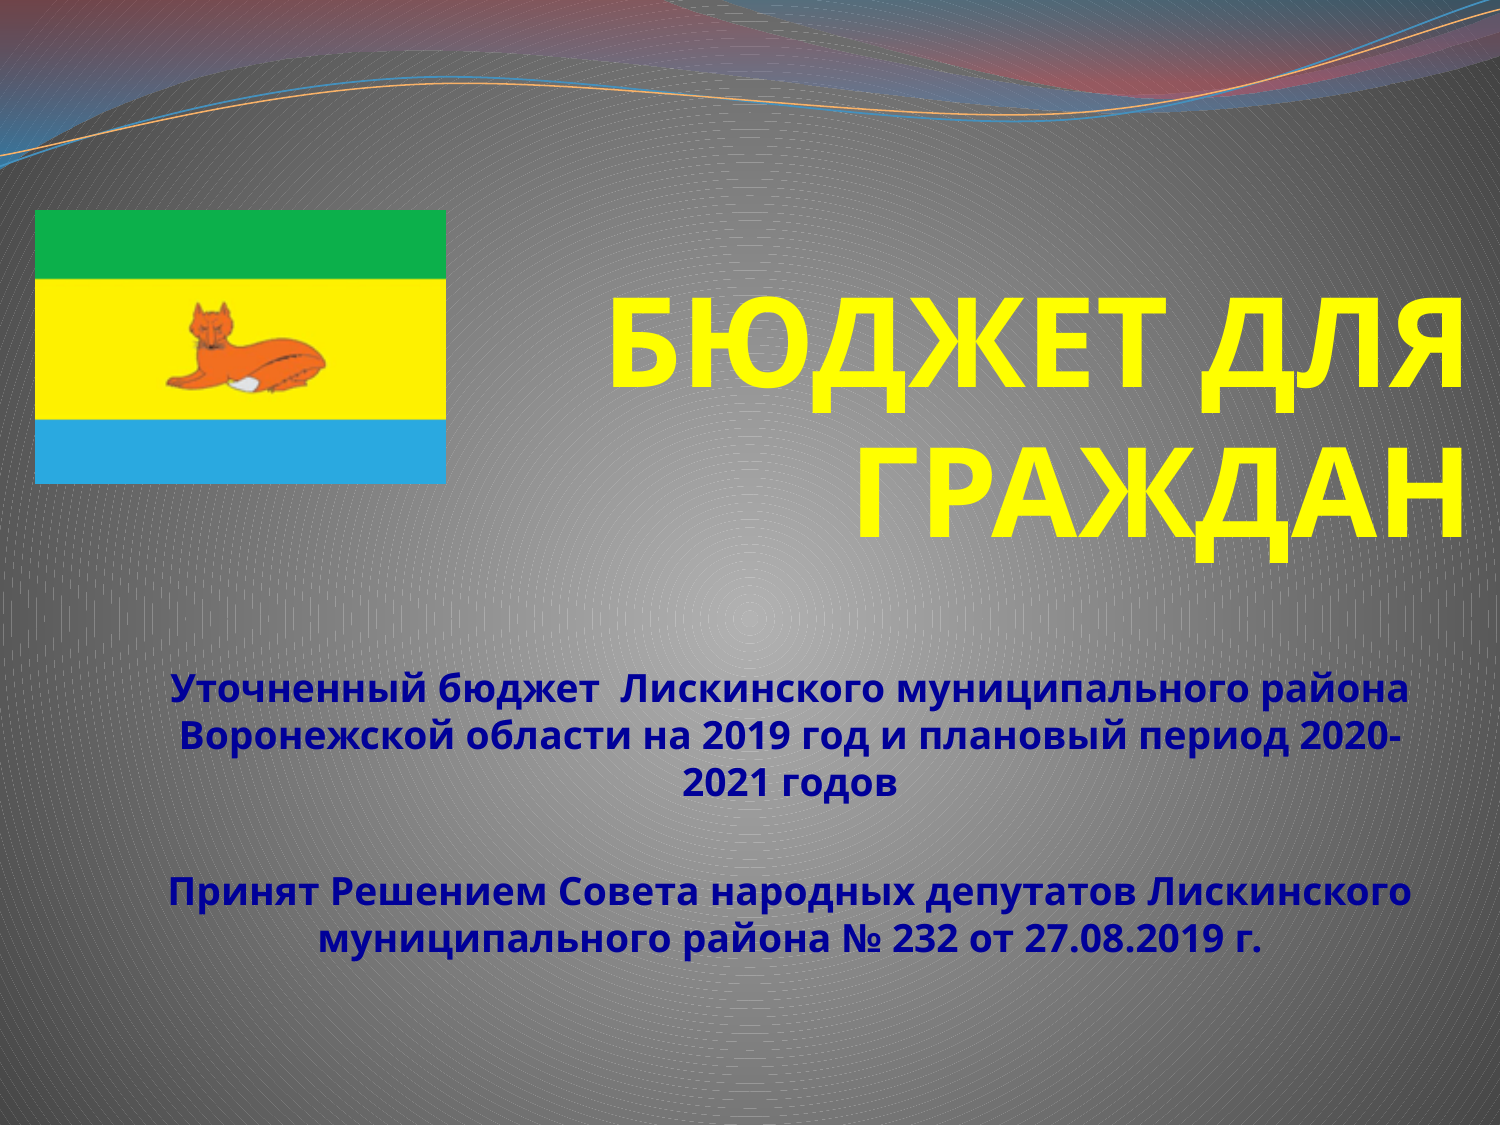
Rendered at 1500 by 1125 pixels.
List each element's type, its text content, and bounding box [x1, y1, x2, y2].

subtitle Уточненный бюджет Лискинского муниципального района Воронежской области на 2019 год и плановый период 2020-2021 годов Принят Решением Совета народных депутатов Лискинского муниципального района № 232 от 27.08.2019 г. [164, 656, 1425, 985]
title БЮДЖЕТ ДЛЯ ГРАЖДАН [0, 87, 1477, 563]
table_header [27, 211, 453, 494]
picture [34, 210, 446, 484]
